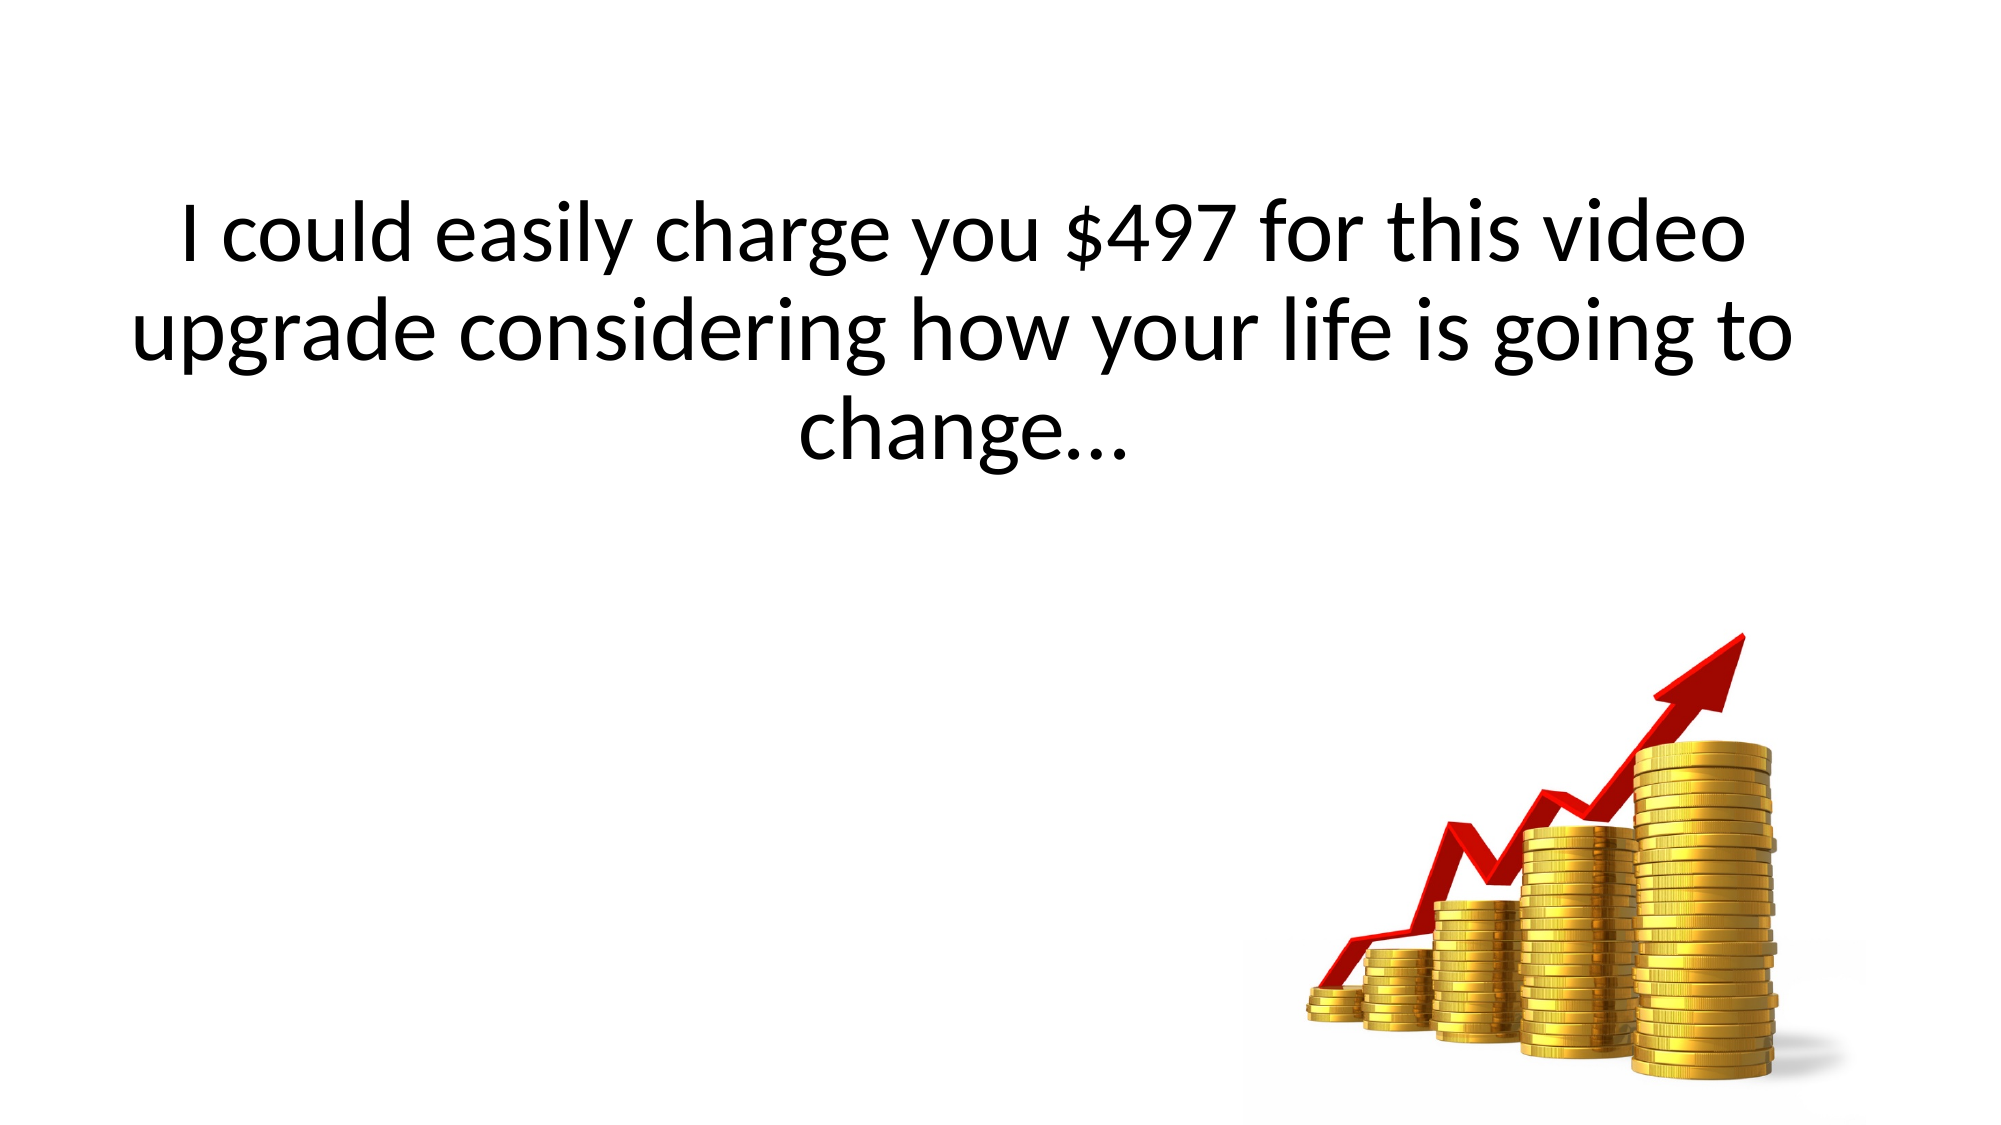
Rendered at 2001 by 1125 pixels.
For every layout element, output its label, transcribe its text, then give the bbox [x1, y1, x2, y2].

list I could easily charge you $497 for this video upgrade considering how your life is going to change… [62, 59, 1866, 563]
picture [1243, 607, 1866, 1125]
